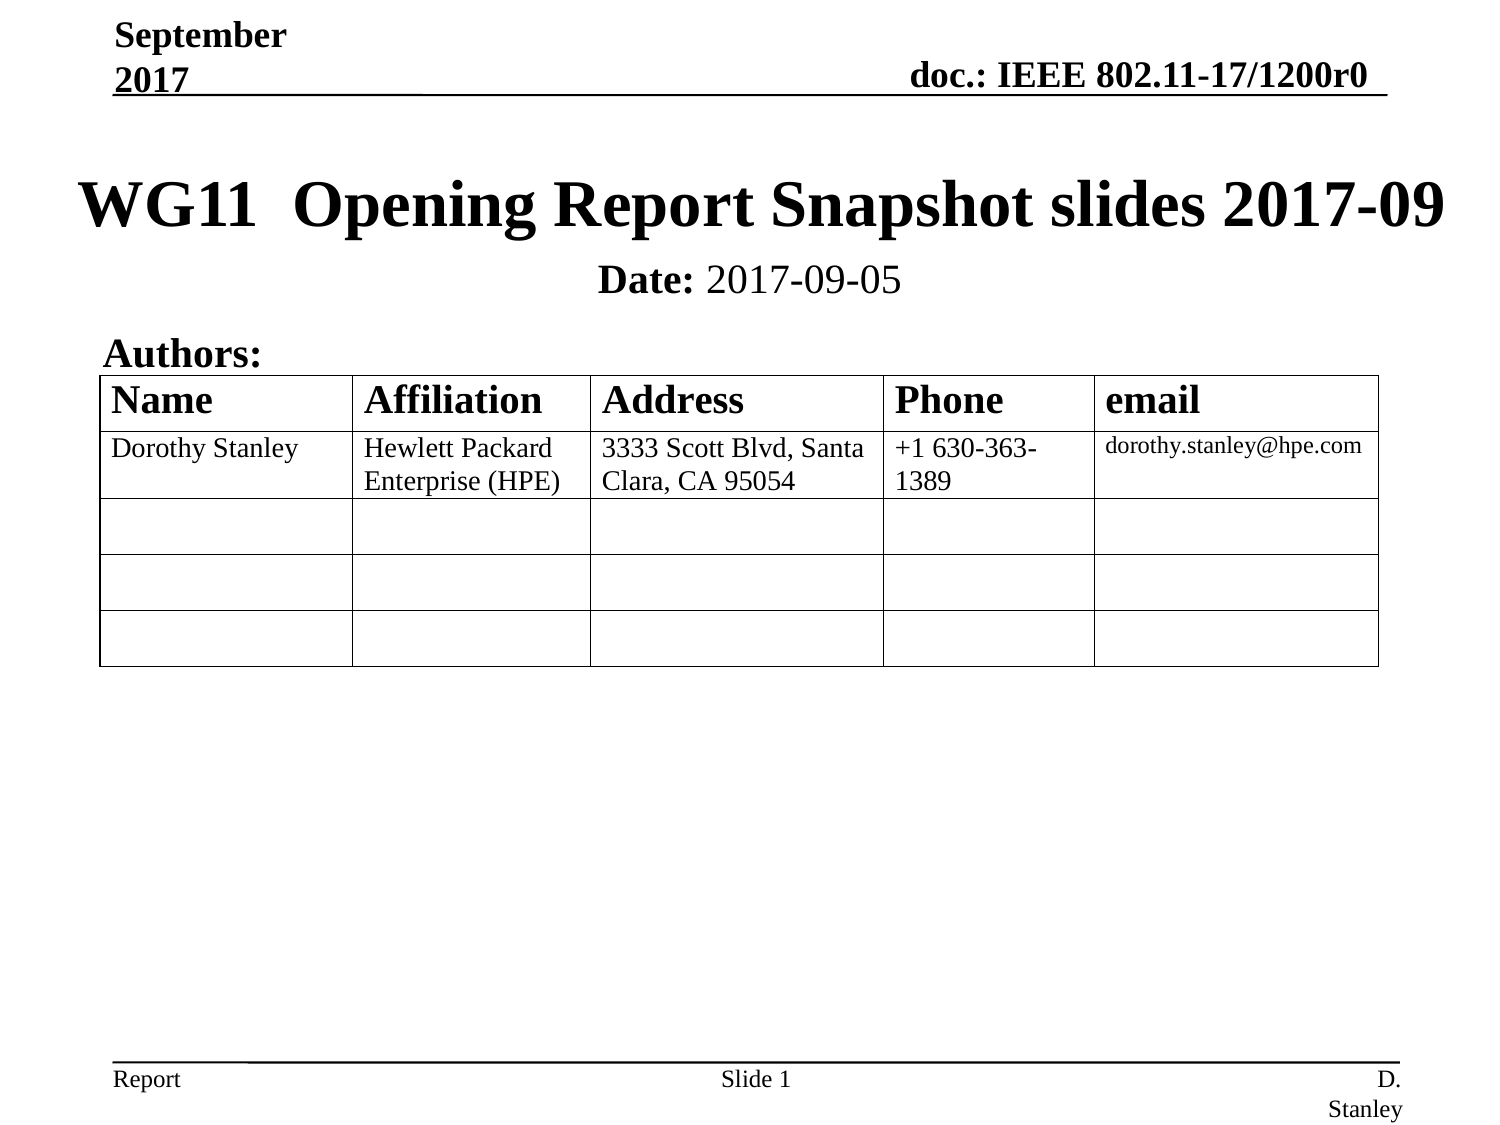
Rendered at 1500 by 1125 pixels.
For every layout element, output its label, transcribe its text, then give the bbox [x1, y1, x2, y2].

text_box Authors: [87, 318, 325, 373]
slide_number Slide 1 [712, 1062, 800, 1093]
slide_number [114, 54, 335, 100]
footer D. Stanley, HP Enterprise [1325, 1062, 1402, 1093]
title WG11 Opening Report Snapshot slides 2017-09 [24, 112, 1500, 288]
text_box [84, 374, 1409, 782]
list Date: 2017-09-05 [112, 249, 1388, 313]
